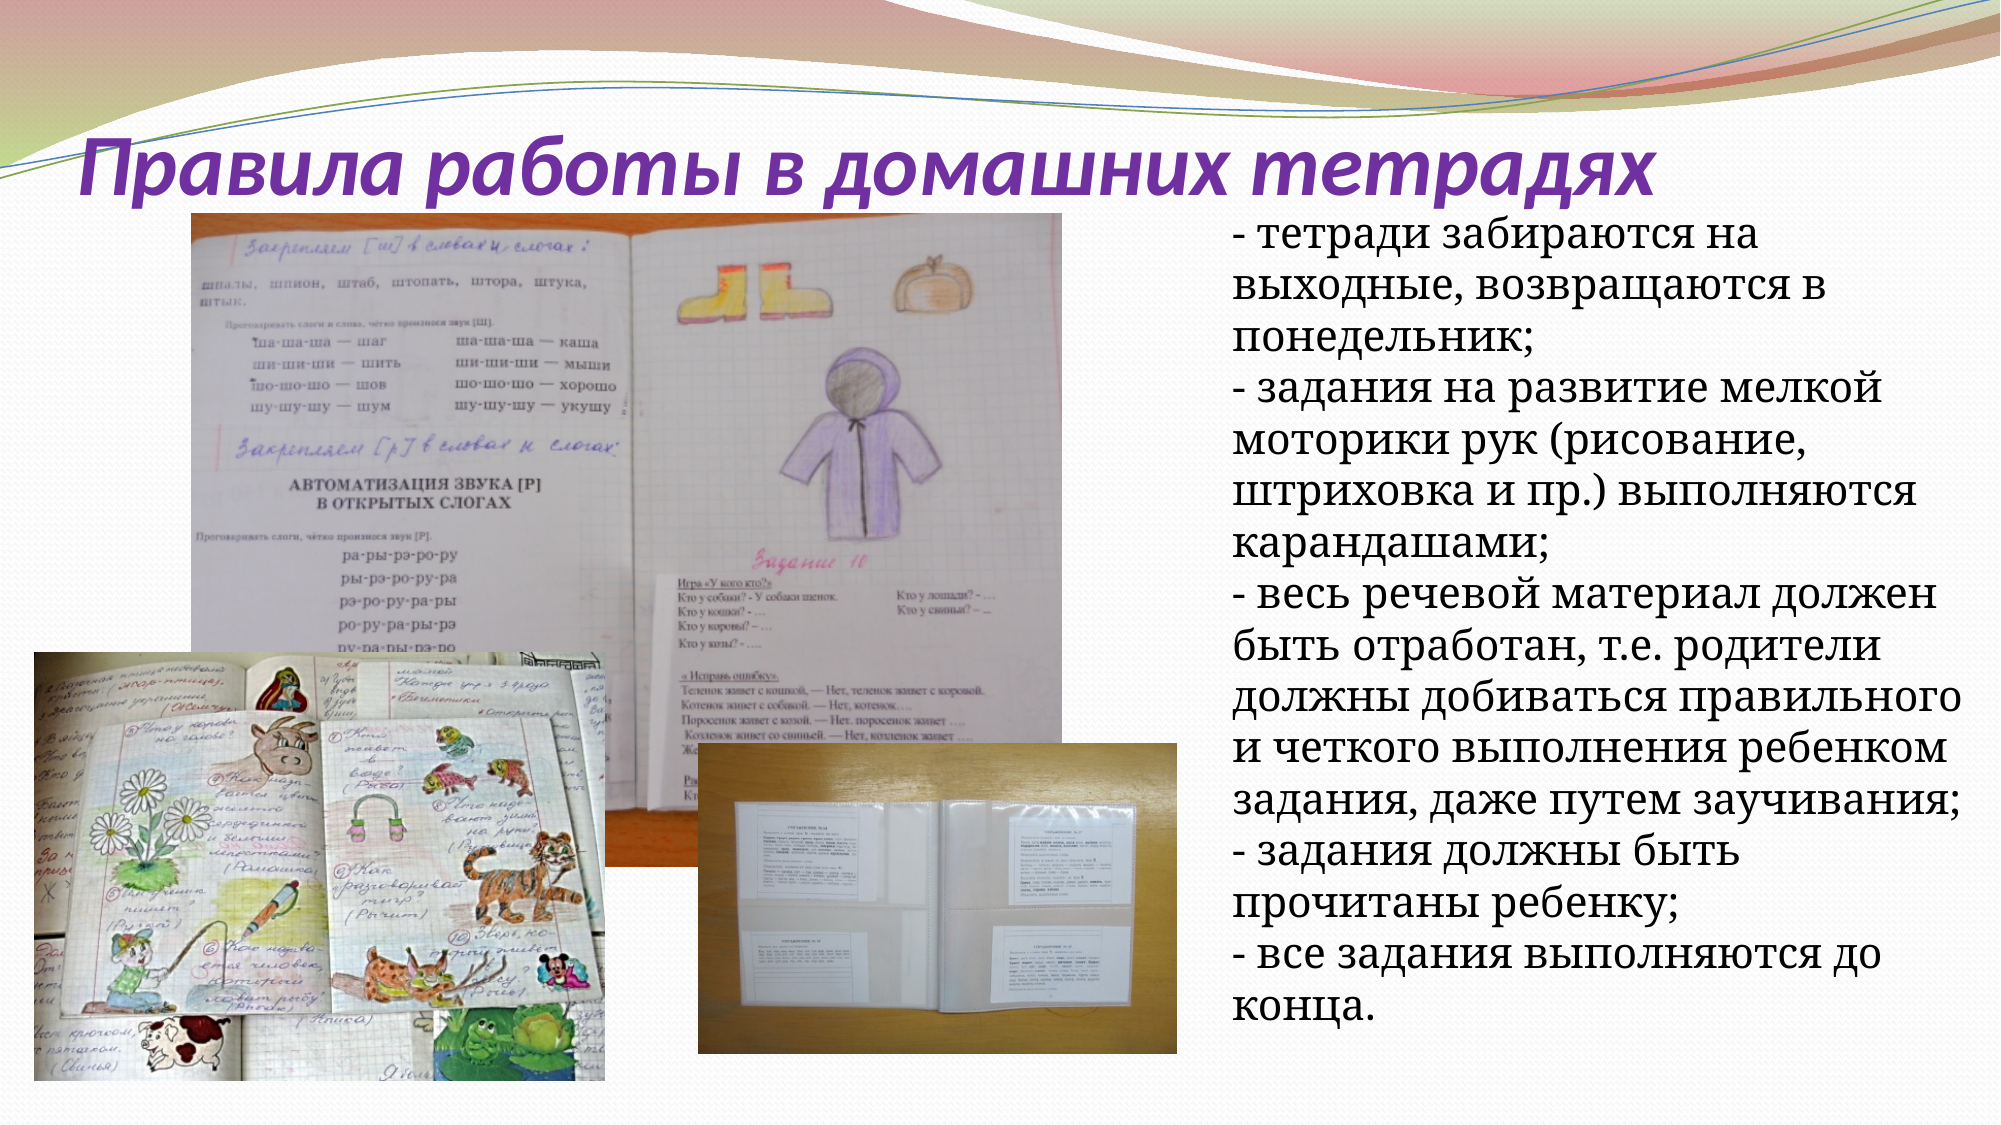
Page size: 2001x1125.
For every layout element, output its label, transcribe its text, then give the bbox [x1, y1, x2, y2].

title Правила работы в домашних тетрадях [76, 25, 1877, 214]
list - тетради забираются на выходные, возвращаются в понедельник; - задания на развитие мелкой моторики рук (рисование, штриховка и пр.) выполняются карандашами; - весь речевой материал должен быть отработан, т.е. родители должны добиваться правильного и четкого выполнения ребенком задания, даже путем заучивания; - задания должны быть прочитаны ребенку; - все задания выполняются до конца. [1217, 198, 2000, 1055]
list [190, 213, 1062, 867]
picture [34, 652, 605, 1081]
picture [697, 742, 1178, 1055]
